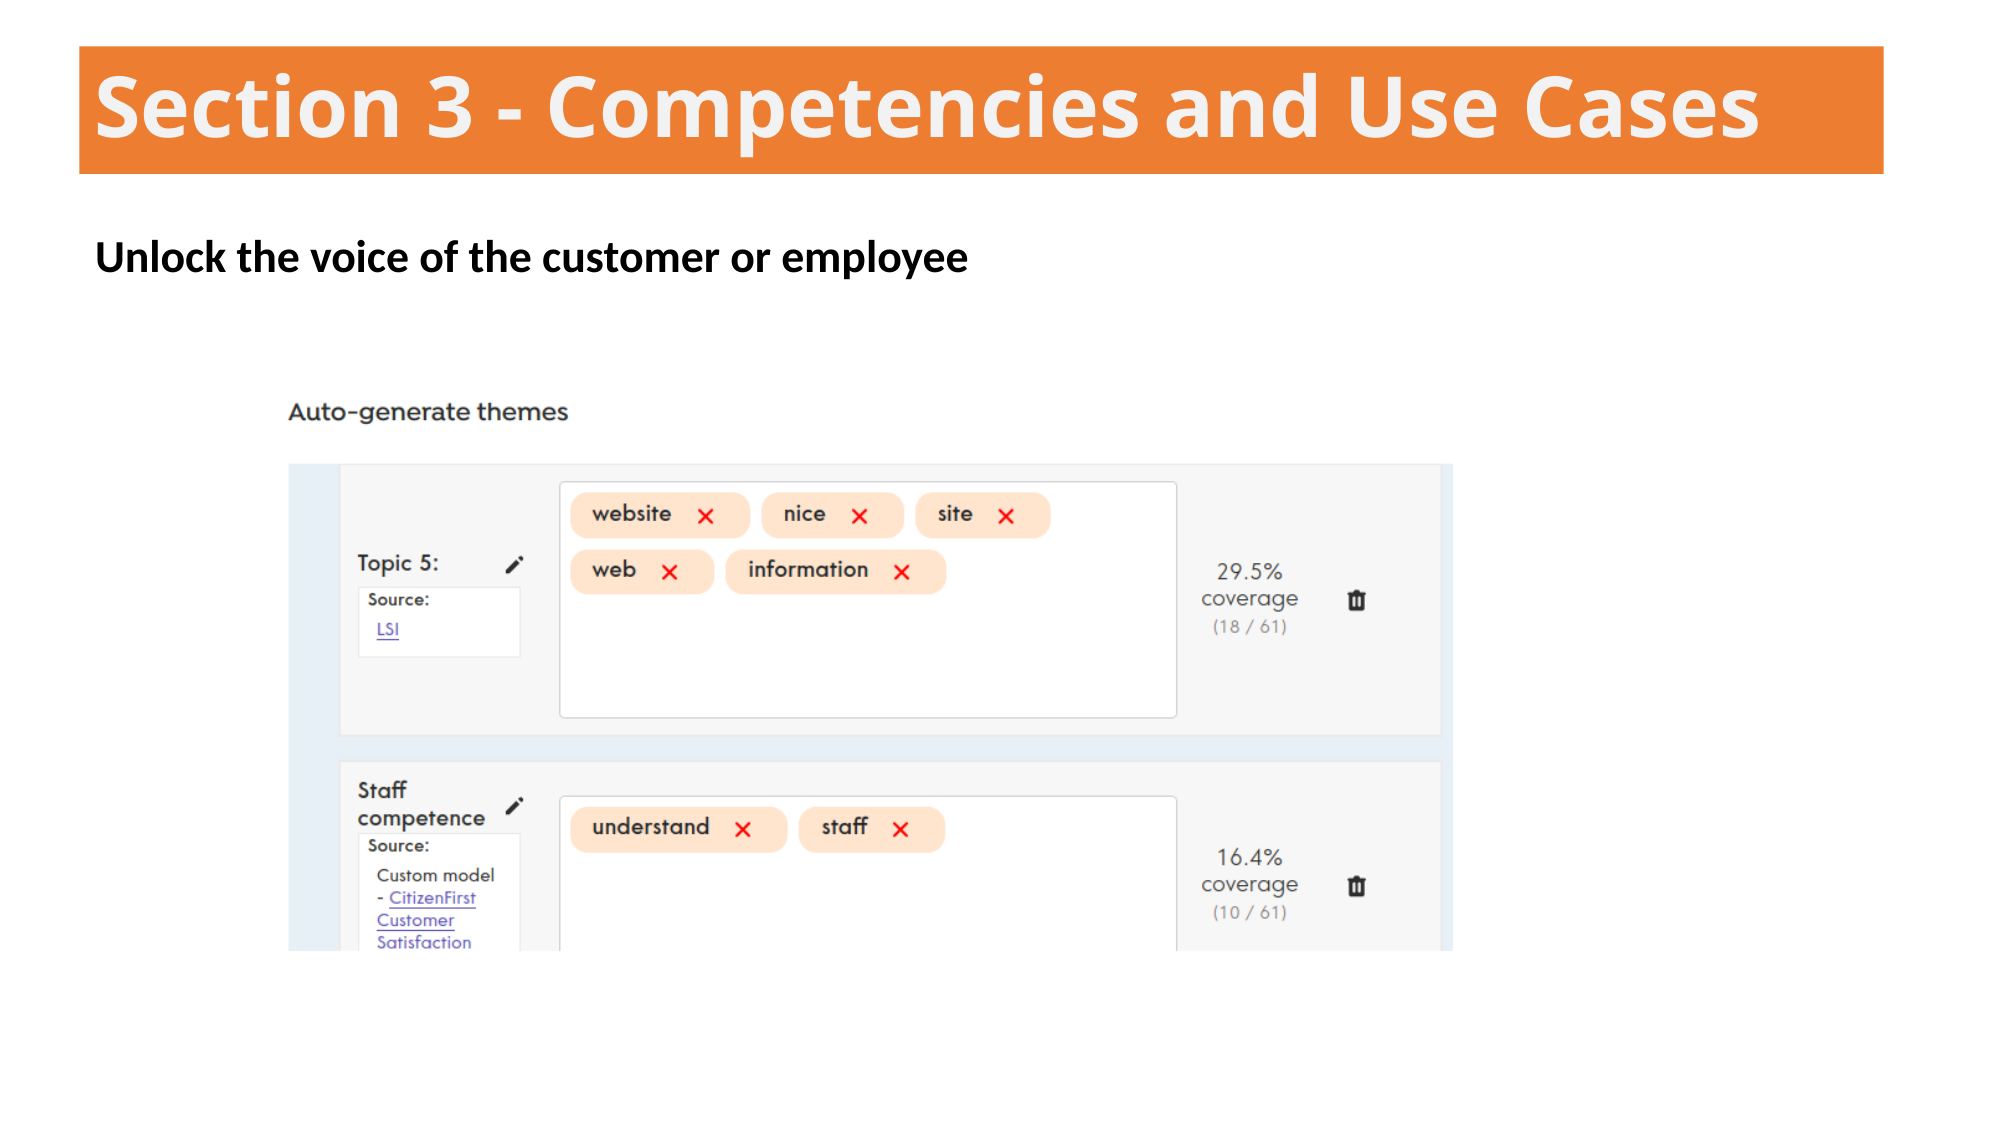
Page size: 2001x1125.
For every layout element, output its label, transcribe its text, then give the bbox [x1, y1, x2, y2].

text_box Unlock the voice of the customer or employee [80, 218, 1939, 344]
text_box Section 3 - Competencies and Use Cases [79, 46, 1884, 174]
text_box [99, 344, 1866, 435]
picture [280, 393, 1453, 966]
